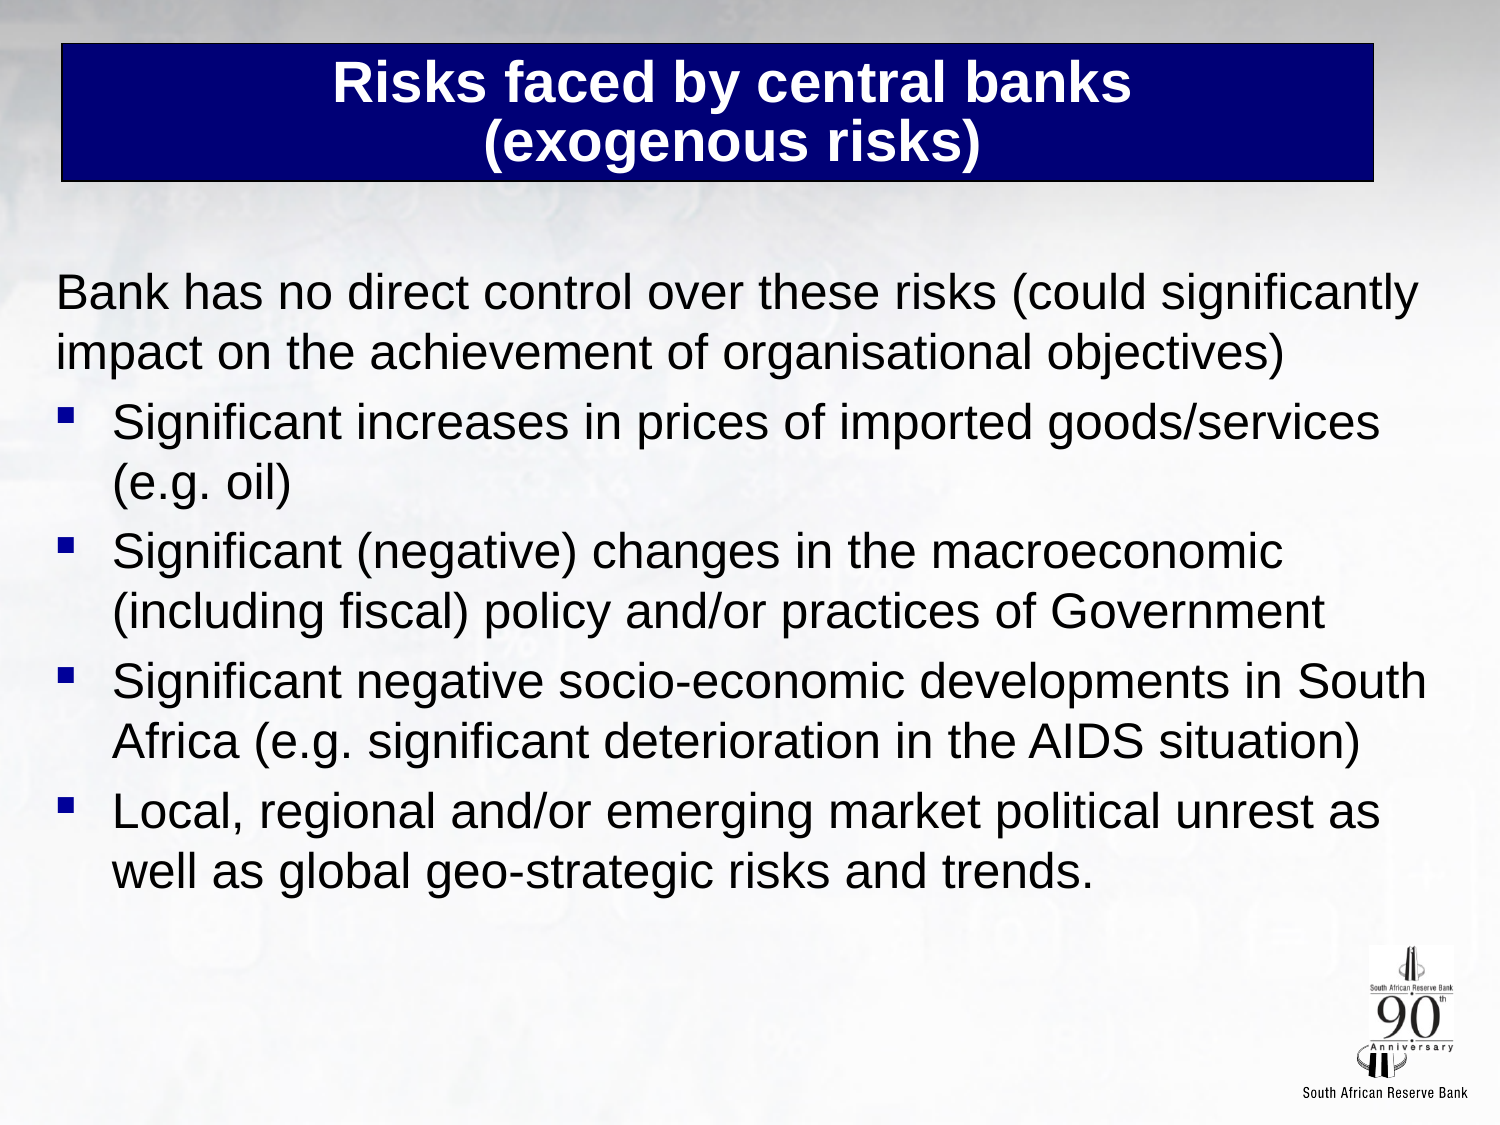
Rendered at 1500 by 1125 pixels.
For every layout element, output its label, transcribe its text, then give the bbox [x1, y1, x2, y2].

title Risks faced by central banks (exogenous risks) [61, 43, 1374, 182]
list Bank has no direct control over these risks (could significantly impact on the achievement of organisational objectives) Significant increases in prices of imported goods/services (e.g. oil) Significant (negative) changes in the macroeconomic (including fiscal) policy and/or practices of Government Significant negative socio-economic developments in South Africa (e.g. significant deterioration in the AIDS situation) Local, regional and/or emerging market political unrest as well as global geo-strategic risks and trends. [40, 251, 1453, 996]
picture [0, 0, 1500, 1125]
